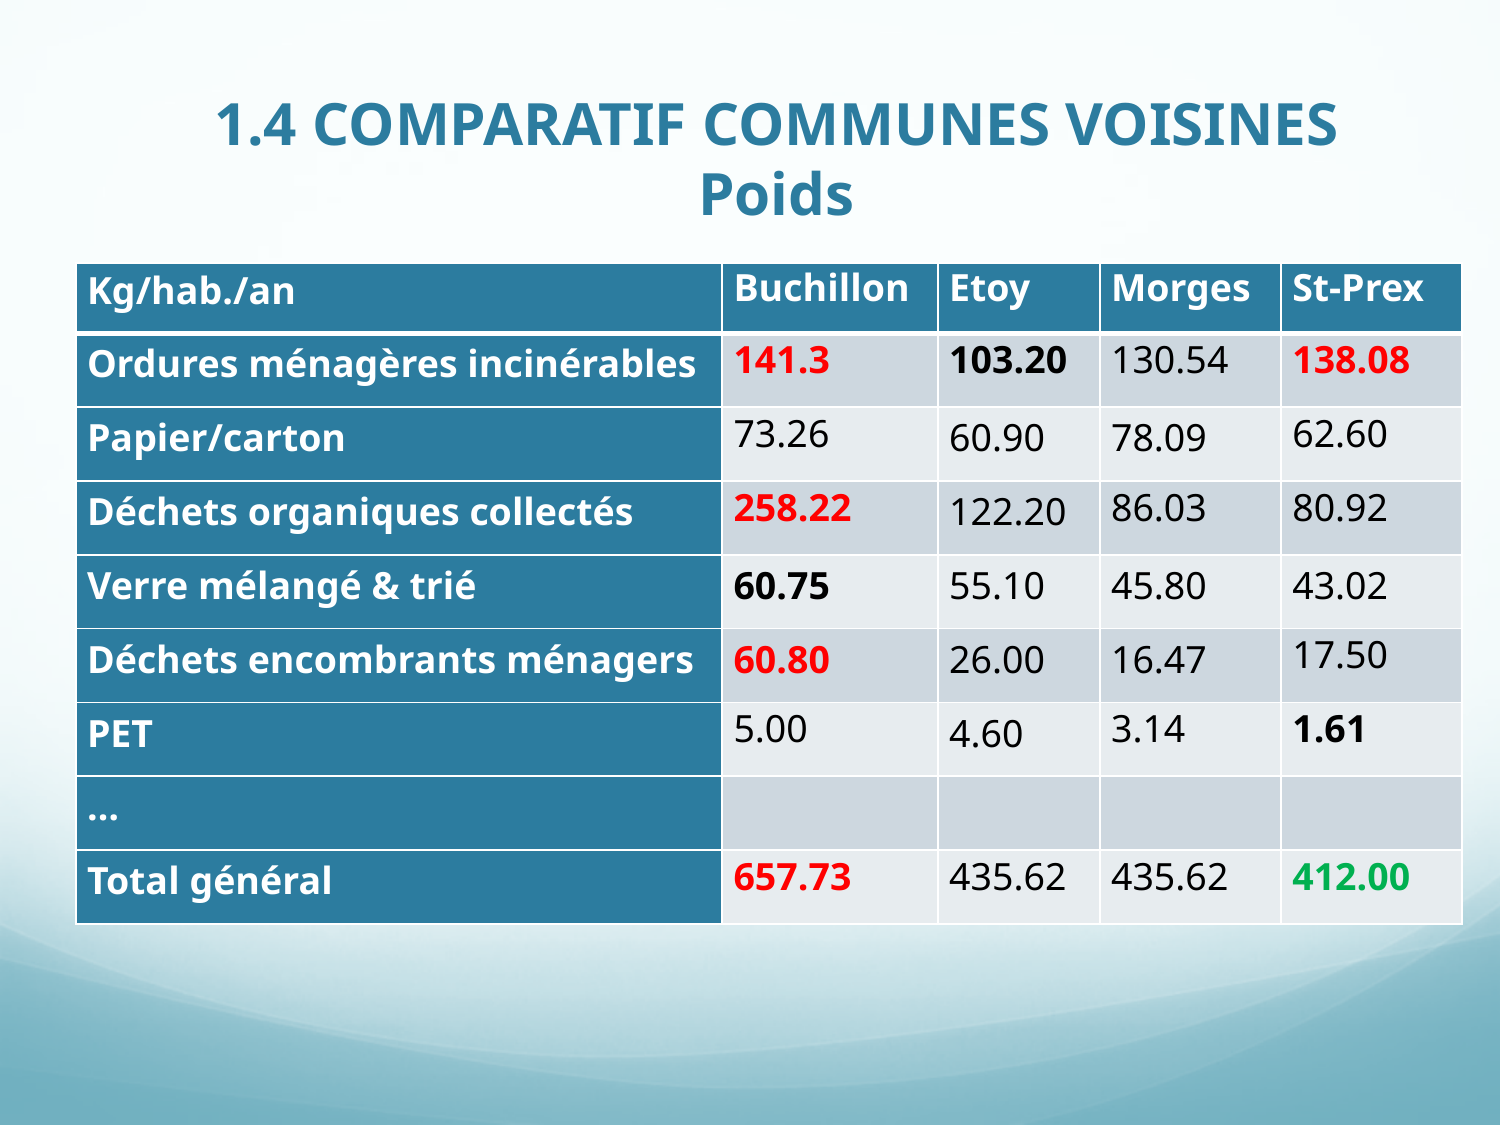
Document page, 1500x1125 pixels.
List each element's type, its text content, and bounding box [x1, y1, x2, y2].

table_cell Verre mélangé & trié [77, 556, 721, 628]
table_cell [1101, 777, 1280, 849]
table_cell 435.62 [1101, 851, 1280, 923]
table_cell 86.03 [1101, 482, 1280, 554]
table_cell 103.20 [939, 336, 1099, 406]
table_cell [723, 777, 937, 849]
table_cell 412.00 [1282, 851, 1461, 923]
table_cell 130.54 [1101, 336, 1280, 406]
table_cell 62.60 [1282, 408, 1461, 480]
table_cell 73.26 [723, 408, 937, 480]
table_cell 55.10 [939, 556, 1099, 628]
table_cell 17.50 [1282, 629, 1461, 702]
title 1.4 Comparatif communes voisines Poids [90, 27, 1463, 235]
table_cell 43.02 [1282, 556, 1461, 628]
table_header Buchillon [723, 264, 937, 331]
table_cell Déchets organiques collectés [77, 482, 721, 554]
table_header Morges [1101, 264, 1280, 331]
table_cell 26.00 [939, 629, 1099, 702]
table_cell [1282, 777, 1461, 849]
table_cell 1.61 [1282, 703, 1461, 775]
table_cell 45.80 [1101, 556, 1280, 628]
table_cell 78.09 [1101, 408, 1280, 480]
table_cell 5.00 [723, 703, 937, 775]
table_cell Total général [77, 851, 721, 923]
table_header Etoy [939, 264, 1099, 331]
table_cell 4.60 [939, 703, 1099, 775]
table_cell 138.08 [1282, 336, 1461, 406]
table_cell … [77, 777, 721, 849]
table_cell 3.14 [1101, 703, 1280, 775]
table_header Kg/hab./an [77, 264, 721, 331]
table_cell 60.80 [723, 629, 937, 702]
table_cell 141.3 [723, 336, 937, 406]
table_header St-Prex [1282, 264, 1461, 331]
table_cell 657.73 [723, 851, 937, 923]
table_cell PET [77, 703, 721, 775]
table_cell Ordures ménagères incinérables [77, 336, 721, 406]
table_cell 80.92 [1282, 482, 1461, 554]
table_cell 258.22 [723, 482, 937, 554]
table_cell 60.75 [723, 556, 937, 628]
table_cell 435.62 [939, 851, 1099, 923]
table_cell 16.47 [1101, 629, 1280, 702]
table_cell 122.20 [939, 482, 1099, 554]
table_cell 60.90 [939, 408, 1099, 480]
table_cell [939, 777, 1099, 849]
table_cell Déchets encombrants ménagers [77, 629, 721, 702]
table_cell Papier/carton [77, 408, 721, 480]
